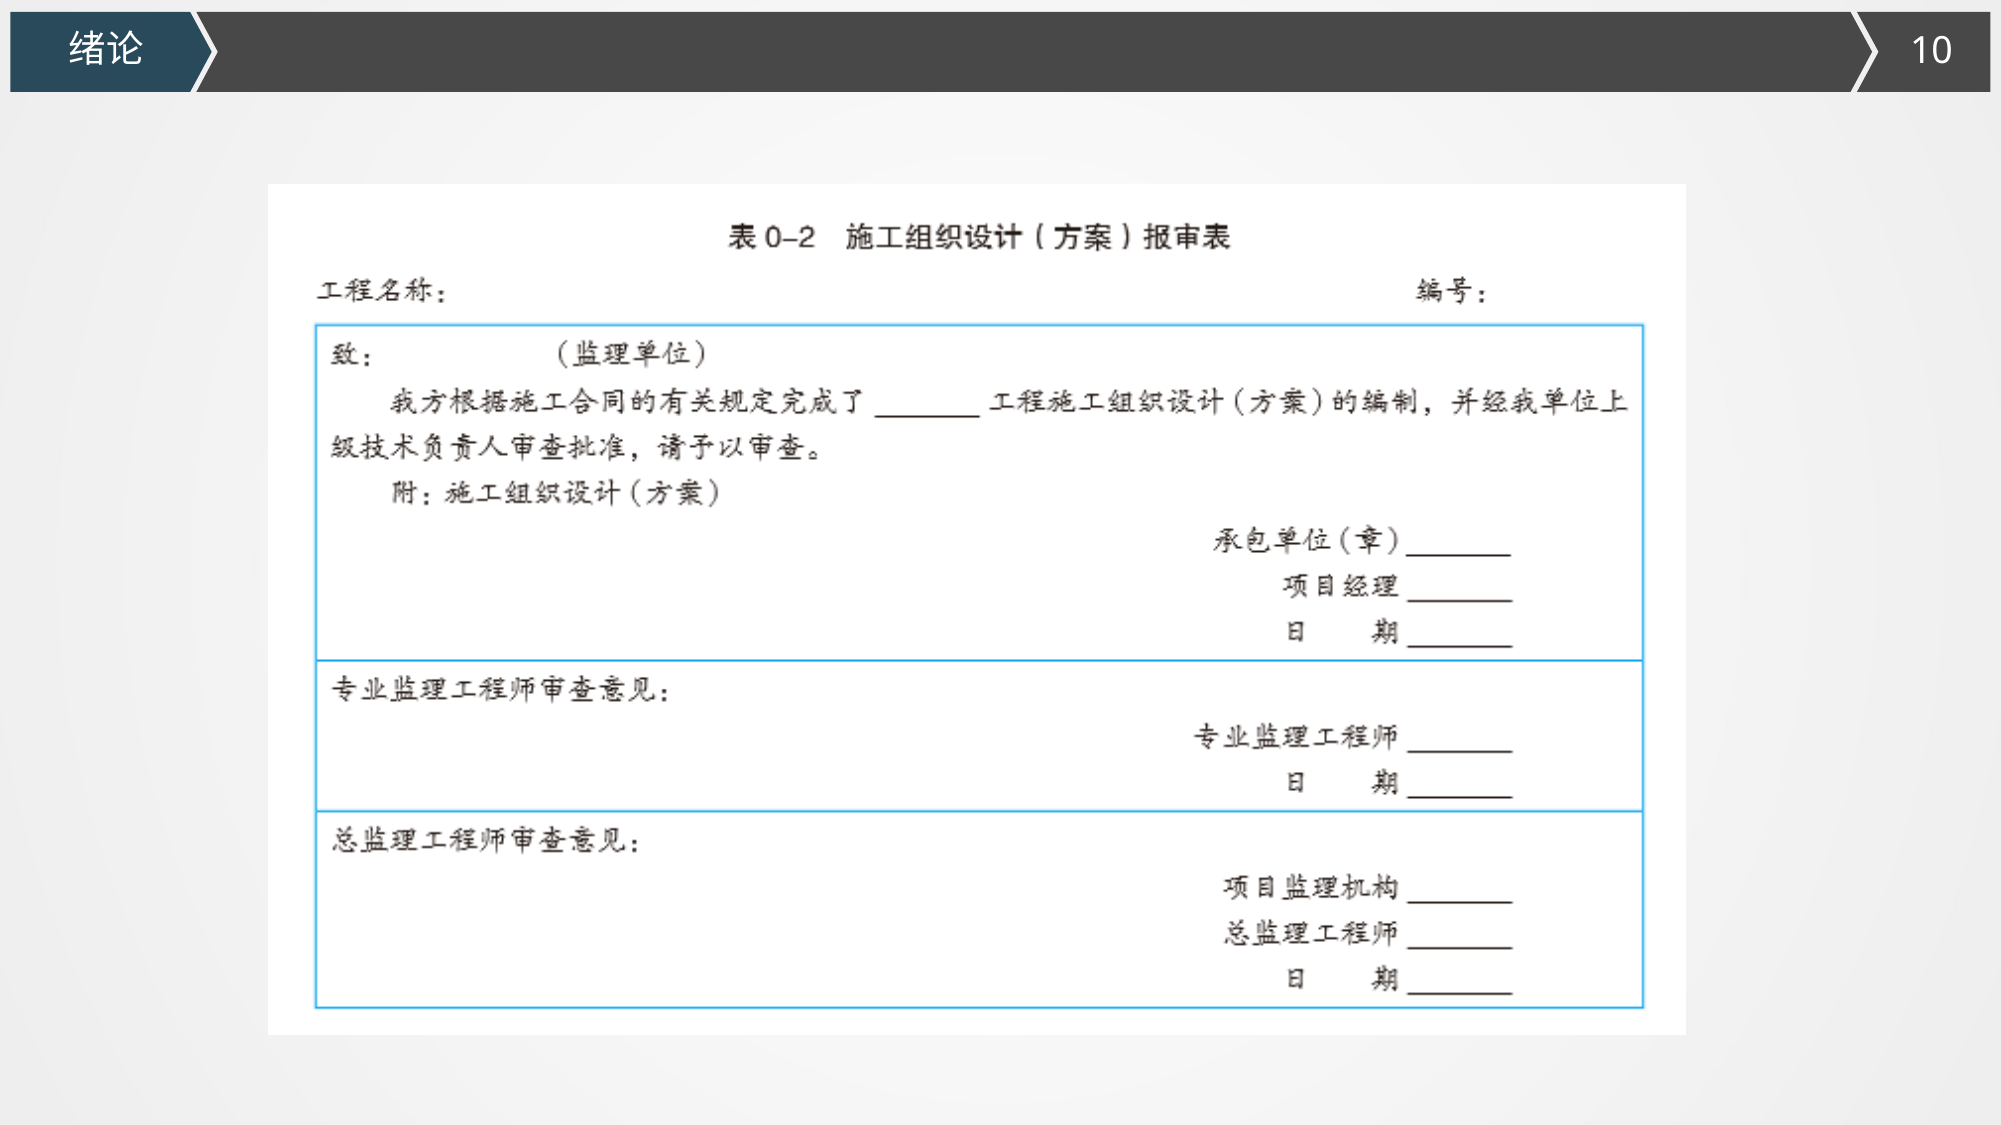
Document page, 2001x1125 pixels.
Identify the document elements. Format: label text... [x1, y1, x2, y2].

text_box 绪论 [46, 17, 159, 78]
picture [0, 0, 2001, 1125]
